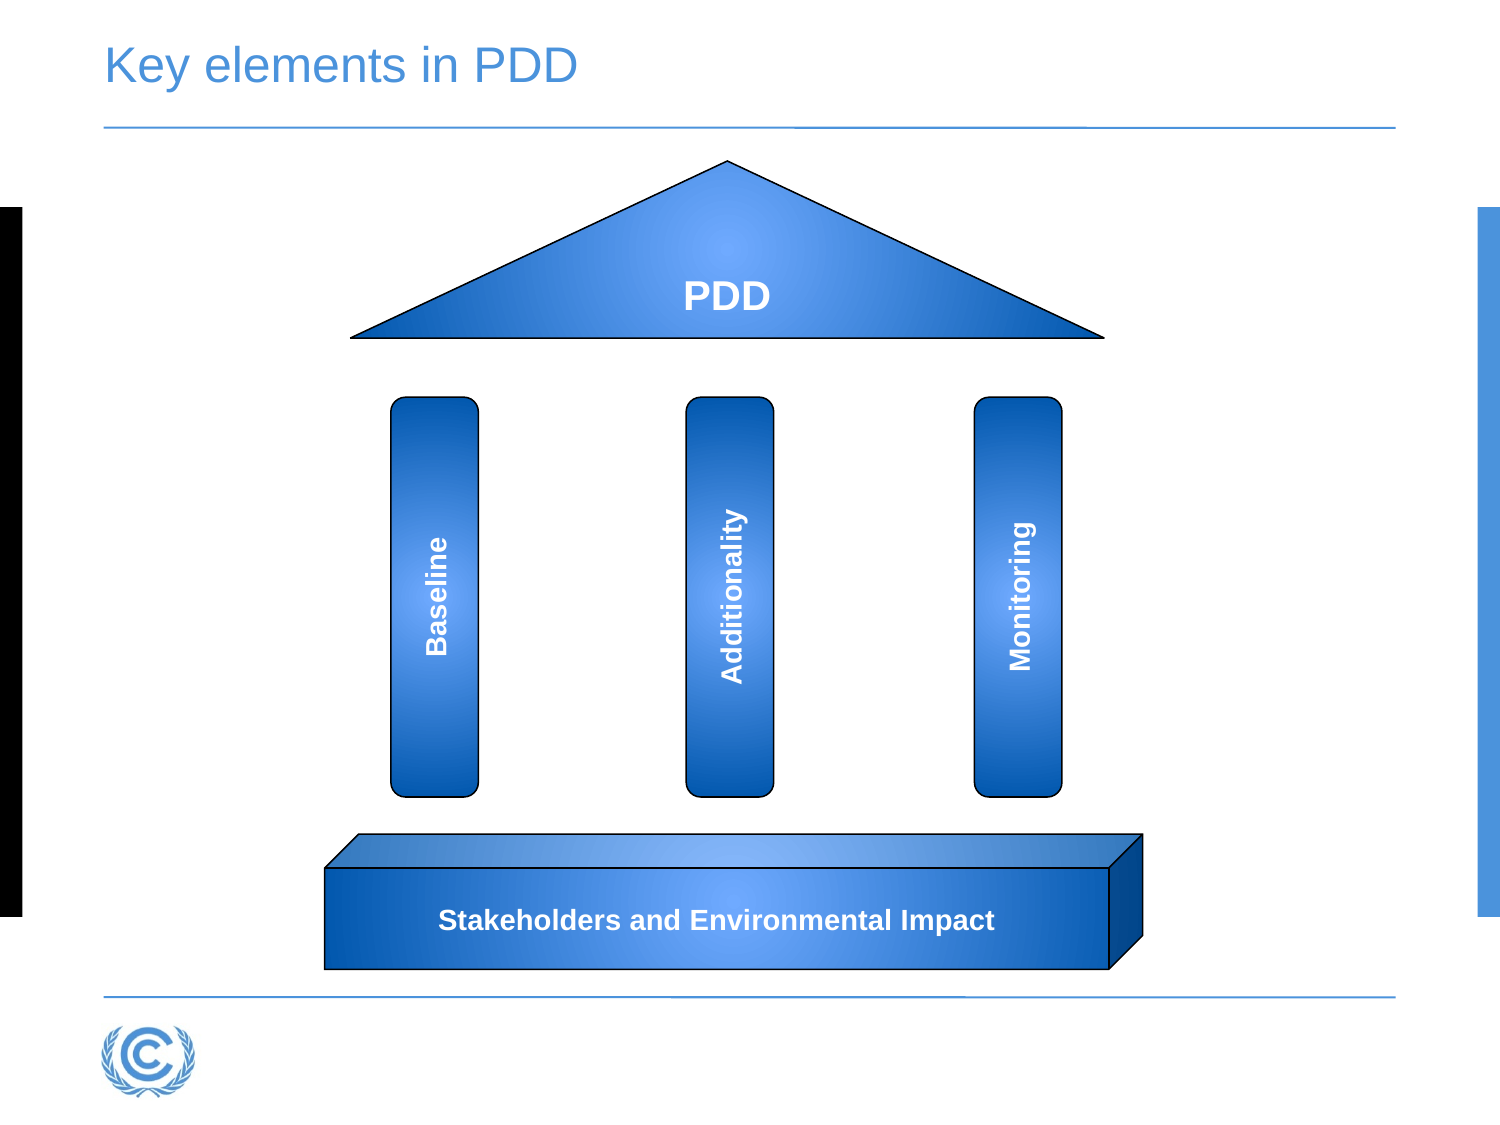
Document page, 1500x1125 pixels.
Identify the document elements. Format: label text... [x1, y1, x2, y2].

title Key elements in PDD [104, 50, 1396, 103]
picture [101, 1001, 209, 1108]
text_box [324, 160, 1143, 970]
